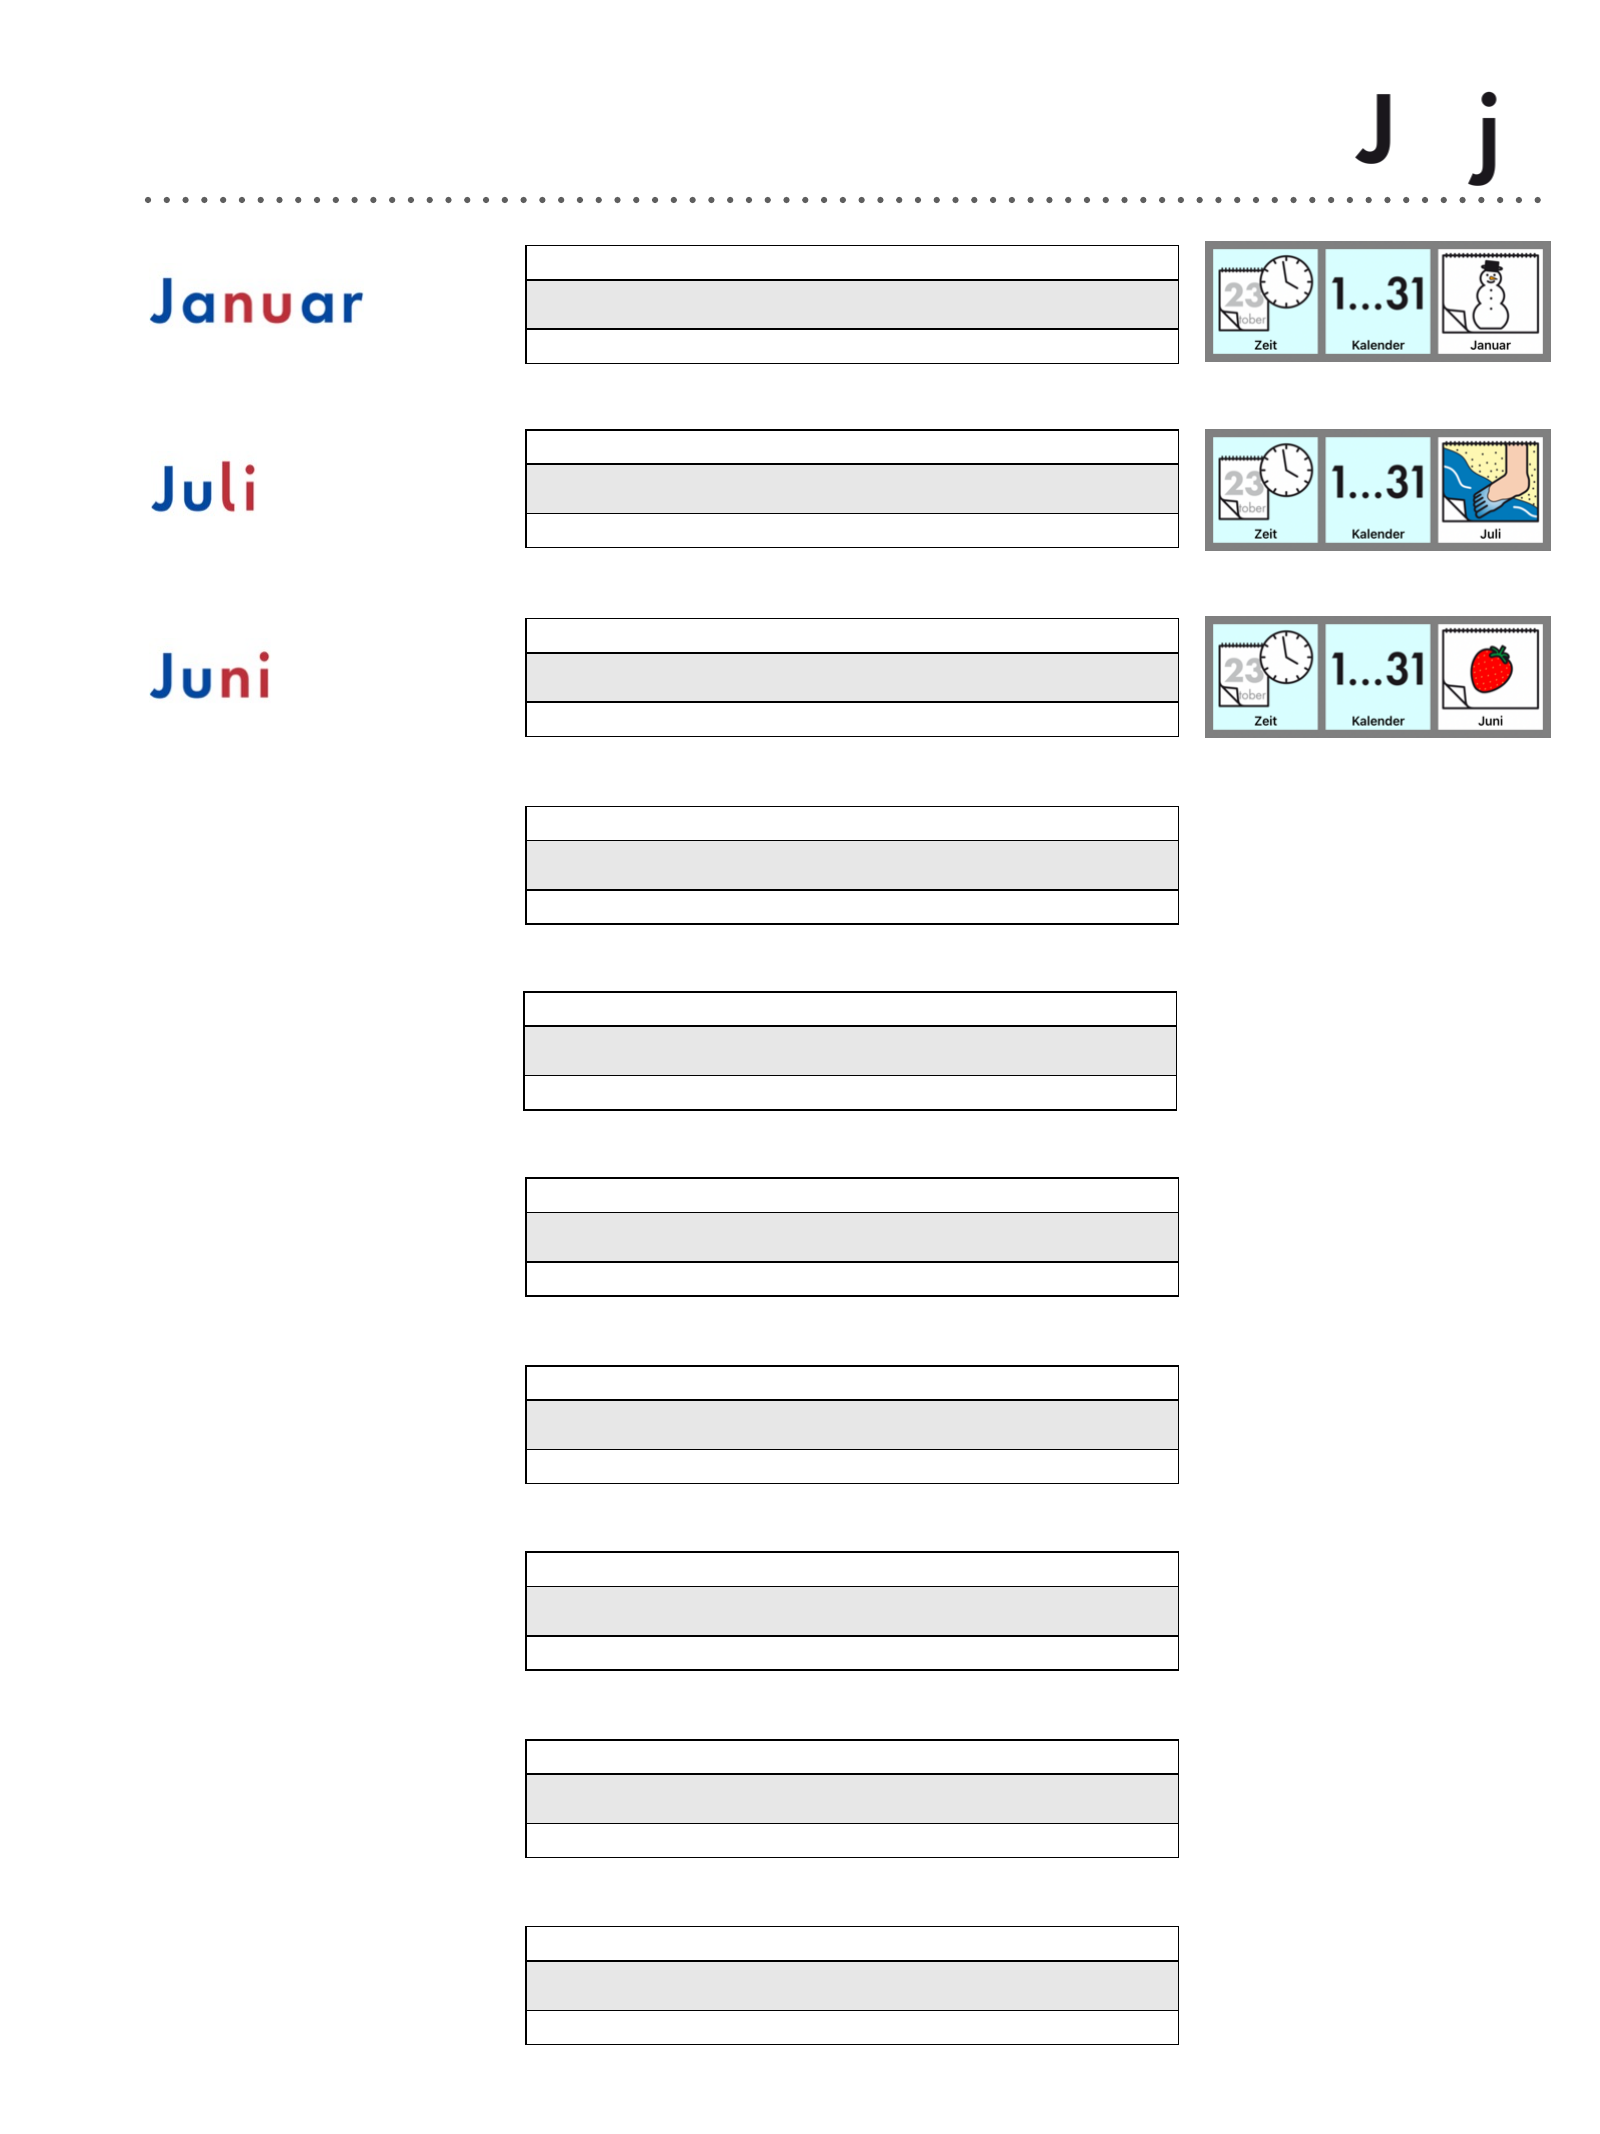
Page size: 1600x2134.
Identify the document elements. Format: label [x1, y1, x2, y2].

text_box [525, 1365, 1179, 1484]
text_box [525, 1926, 1179, 2045]
picture [1305, 69, 1562, 191]
text_box [525, 429, 1179, 548]
text_box [525, 618, 1179, 737]
text_box [525, 1739, 1179, 1858]
picture [150, 451, 257, 529]
text_box [525, 1177, 1179, 1297]
text_box [525, 245, 1179, 364]
picture [1205, 241, 1551, 363]
picture [149, 263, 364, 341]
picture [1205, 429, 1551, 551]
picture [149, 638, 271, 716]
picture [1205, 616, 1551, 738]
text_box [525, 806, 1179, 925]
text_box [523, 991, 1177, 1111]
text_box [525, 1551, 1179, 1671]
